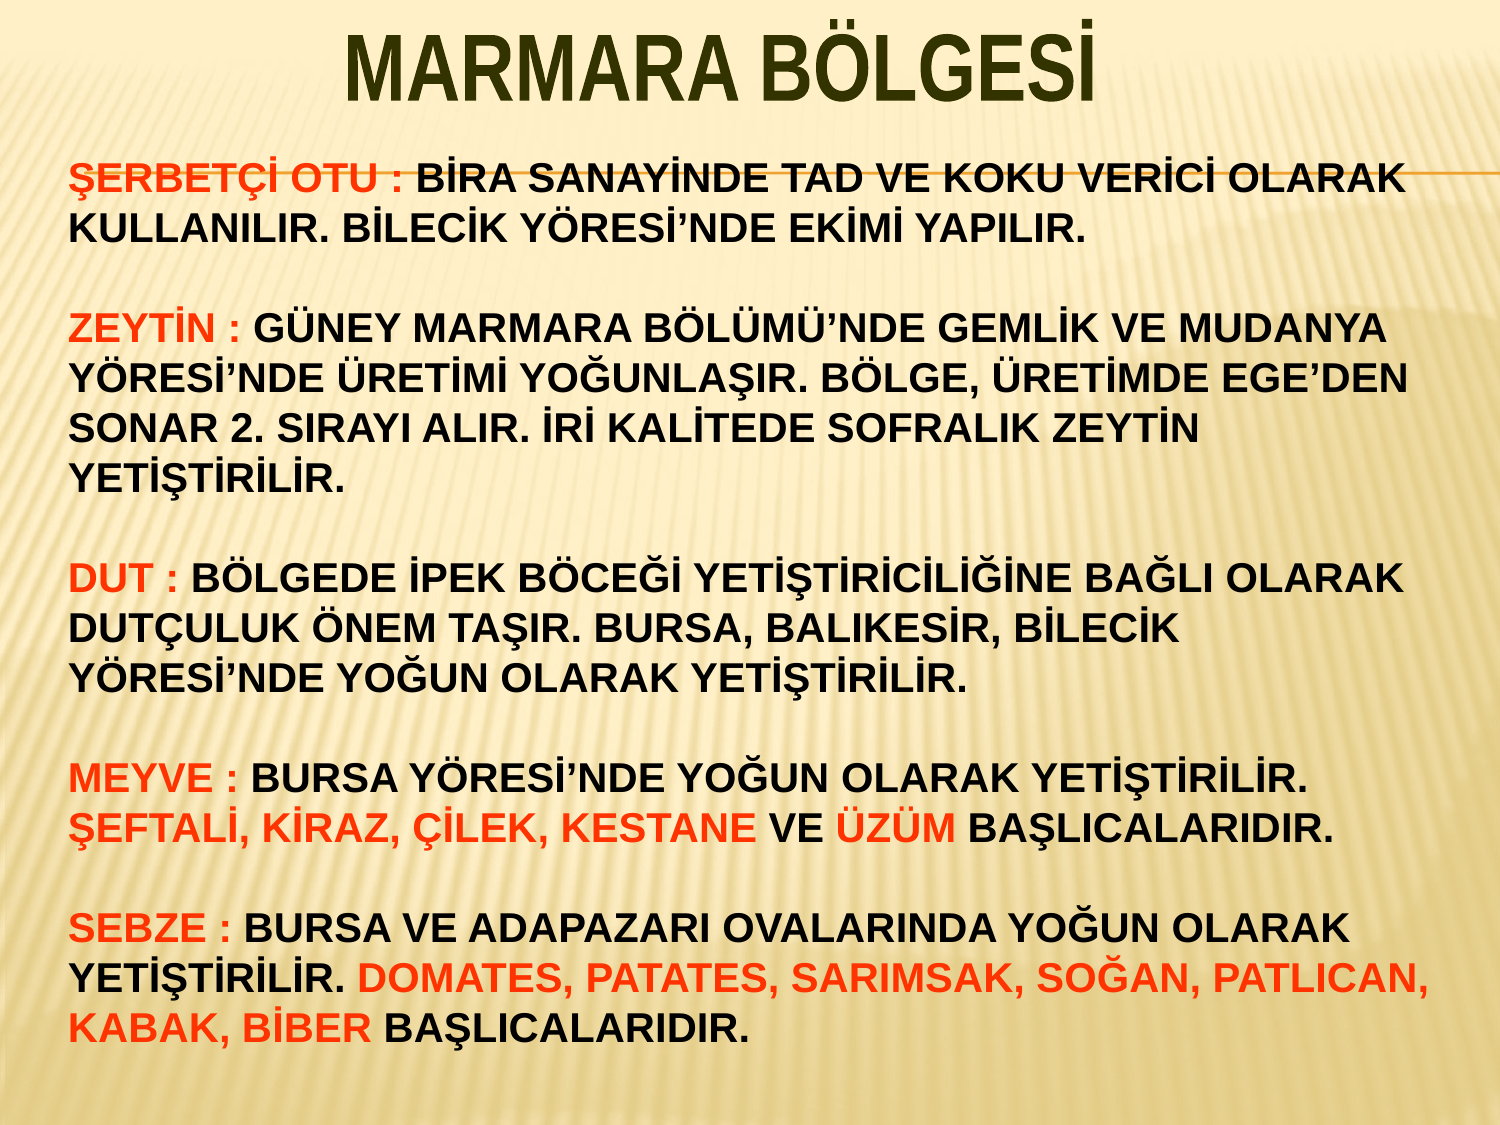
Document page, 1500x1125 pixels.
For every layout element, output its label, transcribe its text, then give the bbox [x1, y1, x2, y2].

text_box ŞERBETÇİ OTU : BİRA SANAYİNDE TAD VE KOKU VERİCİ OLARAK KULLANILIR. BİLECİK YÖRESİ’NDE EKİMİ YAPILIR. ZEYTİN : GÜNEY MARMARA BÖLÜMÜ’NDE GEMLİK VE MUDANYA YÖRESİ’NDE ÜRETİMİ YOĞUNLAŞIR. BÖLGE, ÜRETİMDE EGE’DEN SONAR 2. SIRAYI ALIR. İRİ KALİTEDE SOFRALIK ZEYTİN YETİŞTİRİLİR. DUT : BÖLGEDE İPEK BÖCEĞİ YETİŞTİRİCİLİĞİNE BAĞLI OLARAK DUTÇULUK ÖNEM TAŞIR. BURSA, BALIKESİR, BİLECİK YÖRESİ’NDE YOĞUN OLARAK YETİŞTİRİLİR. MEYVE : BURSA YÖRESİ’NDE YOĞUN OLARAK YETİŞTİRİLİR. ŞEFTALİ, KİRAZ, ÇİLEK, KESTANE VE ÜZÜM BAŞLICALARIDIR. SEBZE : BURSA VE ADAPAZARI OVALARINDA YOĞUN OLARAK YETİŞTİRİLİR. DOMATES, PATATES, SARIMSAK, SOĞAN, PATLICAN, KABAK, BİBER BAŞLICALARIDIR. [53, 143, 1459, 1059]
